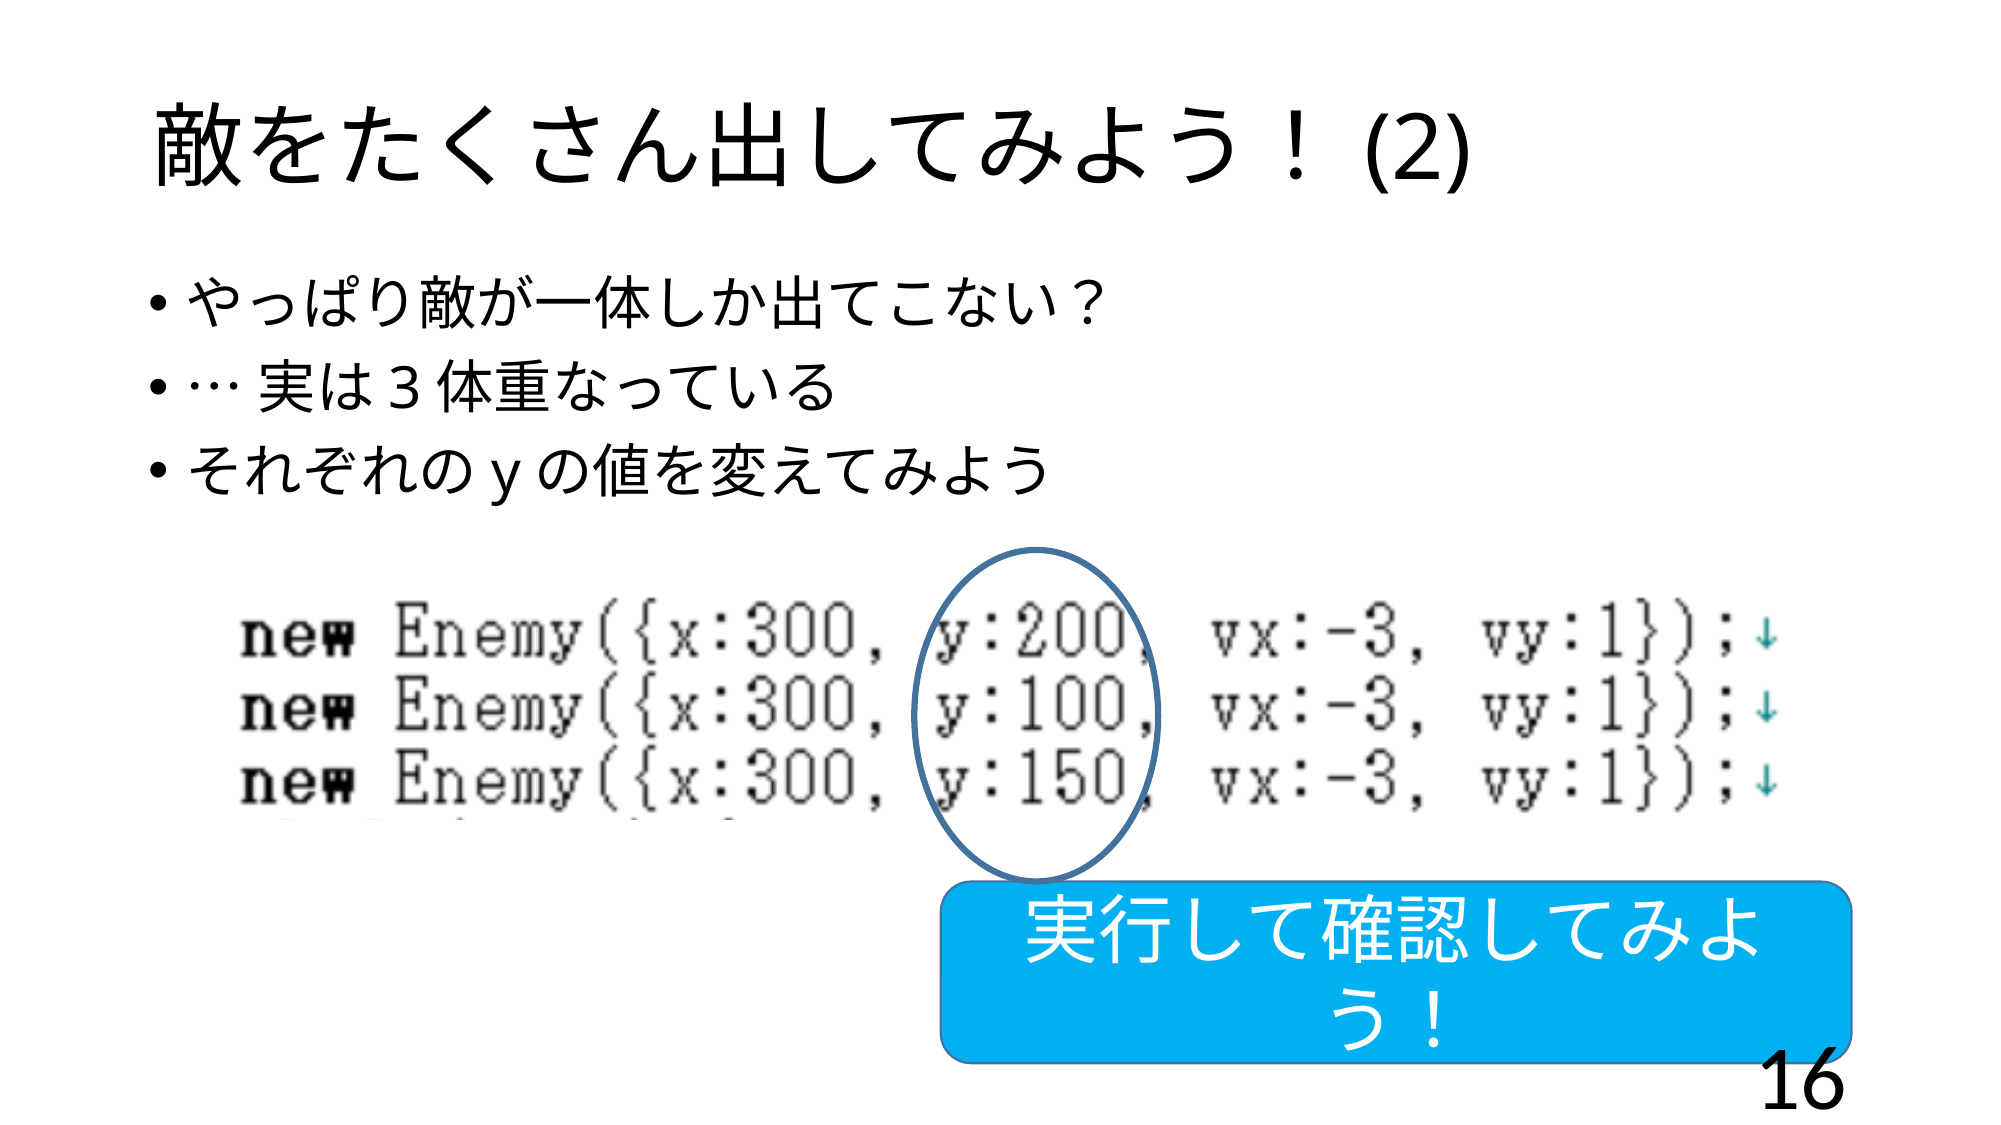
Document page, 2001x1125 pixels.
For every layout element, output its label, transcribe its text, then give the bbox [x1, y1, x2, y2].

title 敵をたくさん出してみよう！(2) [137, 41, 1863, 259]
text_box [940, 820, 1133, 883]
slide_number 16 [1412, 1042, 1863, 1103]
list やっぱり敵が一体しか出てこない？ …実は3体重なっている それぞれのyの値を変えてみよう [133, 266, 1859, 981]
text_box [949, 548, 1123, 597]
picture [217, 597, 1893, 820]
text_box 実行して確認してみよう！ [939, 880, 1853, 1065]
